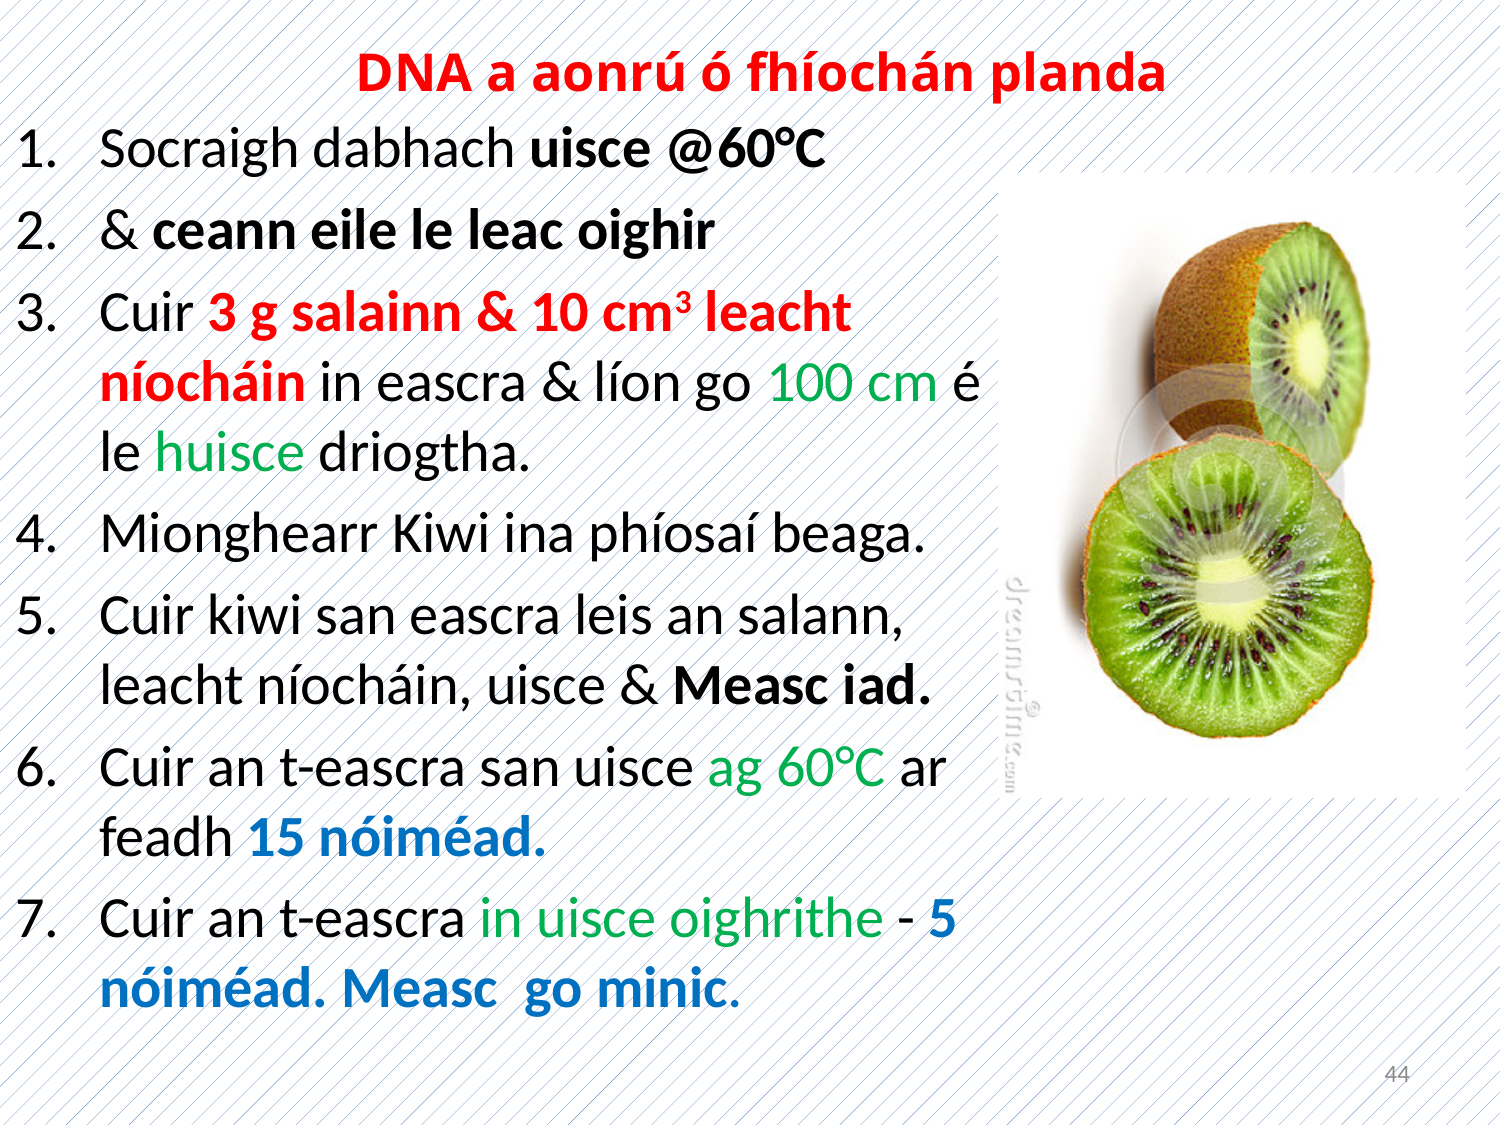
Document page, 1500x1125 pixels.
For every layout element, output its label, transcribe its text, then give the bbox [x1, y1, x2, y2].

title DNA a aonrú ó fhíochán planda [30, 30, 1495, 174]
picture [918, 174, 1500, 797]
list Socraigh dabhach uisce @60°C & ceann eile le leac oighir Cuir 3 g salainn & 10 cm3 leacht níocháin in eascra & líon go 100 cm é le huisce driogtha. Mionghearr Kiwi ina phíosaí beaga. Cuir kiwi san eascra leis an salann, leacht níocháin, uisce & Measc iad. Cuir an t-eascra san uisce ag 60°C ar feadh 15 nóiméad. Cuir an t-eascra in uisce oighrithe - 5 nóiméad. Measc go minic. [0, 101, 1010, 1125]
slide_number 44 [1074, 1042, 1425, 1103]
